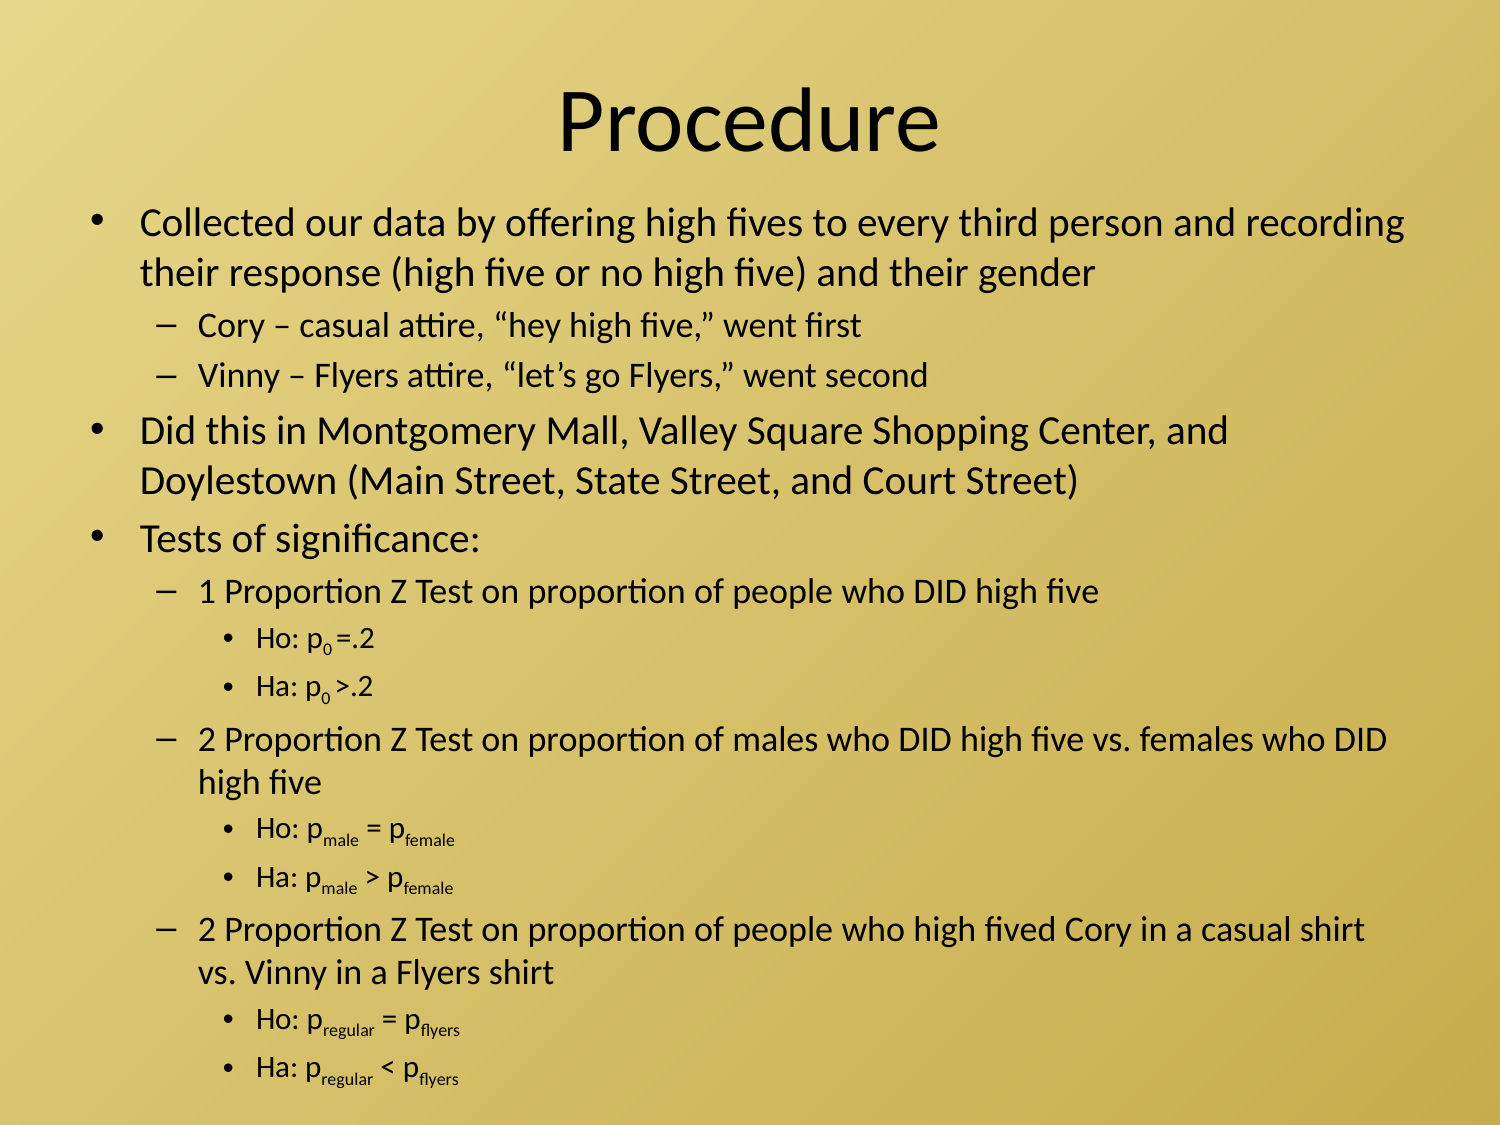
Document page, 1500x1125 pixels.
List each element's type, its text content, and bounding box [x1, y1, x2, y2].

title Procedure [75, 42, 1425, 187]
list Collected our data by offering high fives to every third person and recording their response (high five or no high five) and their gender Cory – casual attire, “hey high five,” went first Vinny – Flyers attire, “let’s go Flyers,” went second Did this in Montgomery Mall, Valley Square Shopping Center, and Doylestown (Main Street, State Street, and Court Street) Tests of significance: 1 Proportion Z Test on proportion of people who DID high five Ho: p0 =.2 Ha: p0 >.2 2 Proportion Z Test on proportion of males who DID high five vs. females who DID high five Ho: pmale = pfemale Ha: pmale > pfemale 2 Proportion Z Test on proportion of people who high fived Cory in a casual shirt vs. Vinny in a Flyers shirt Ho: pregular = pflyers Ha: pregular < pflyers [75, 187, 1425, 1100]
